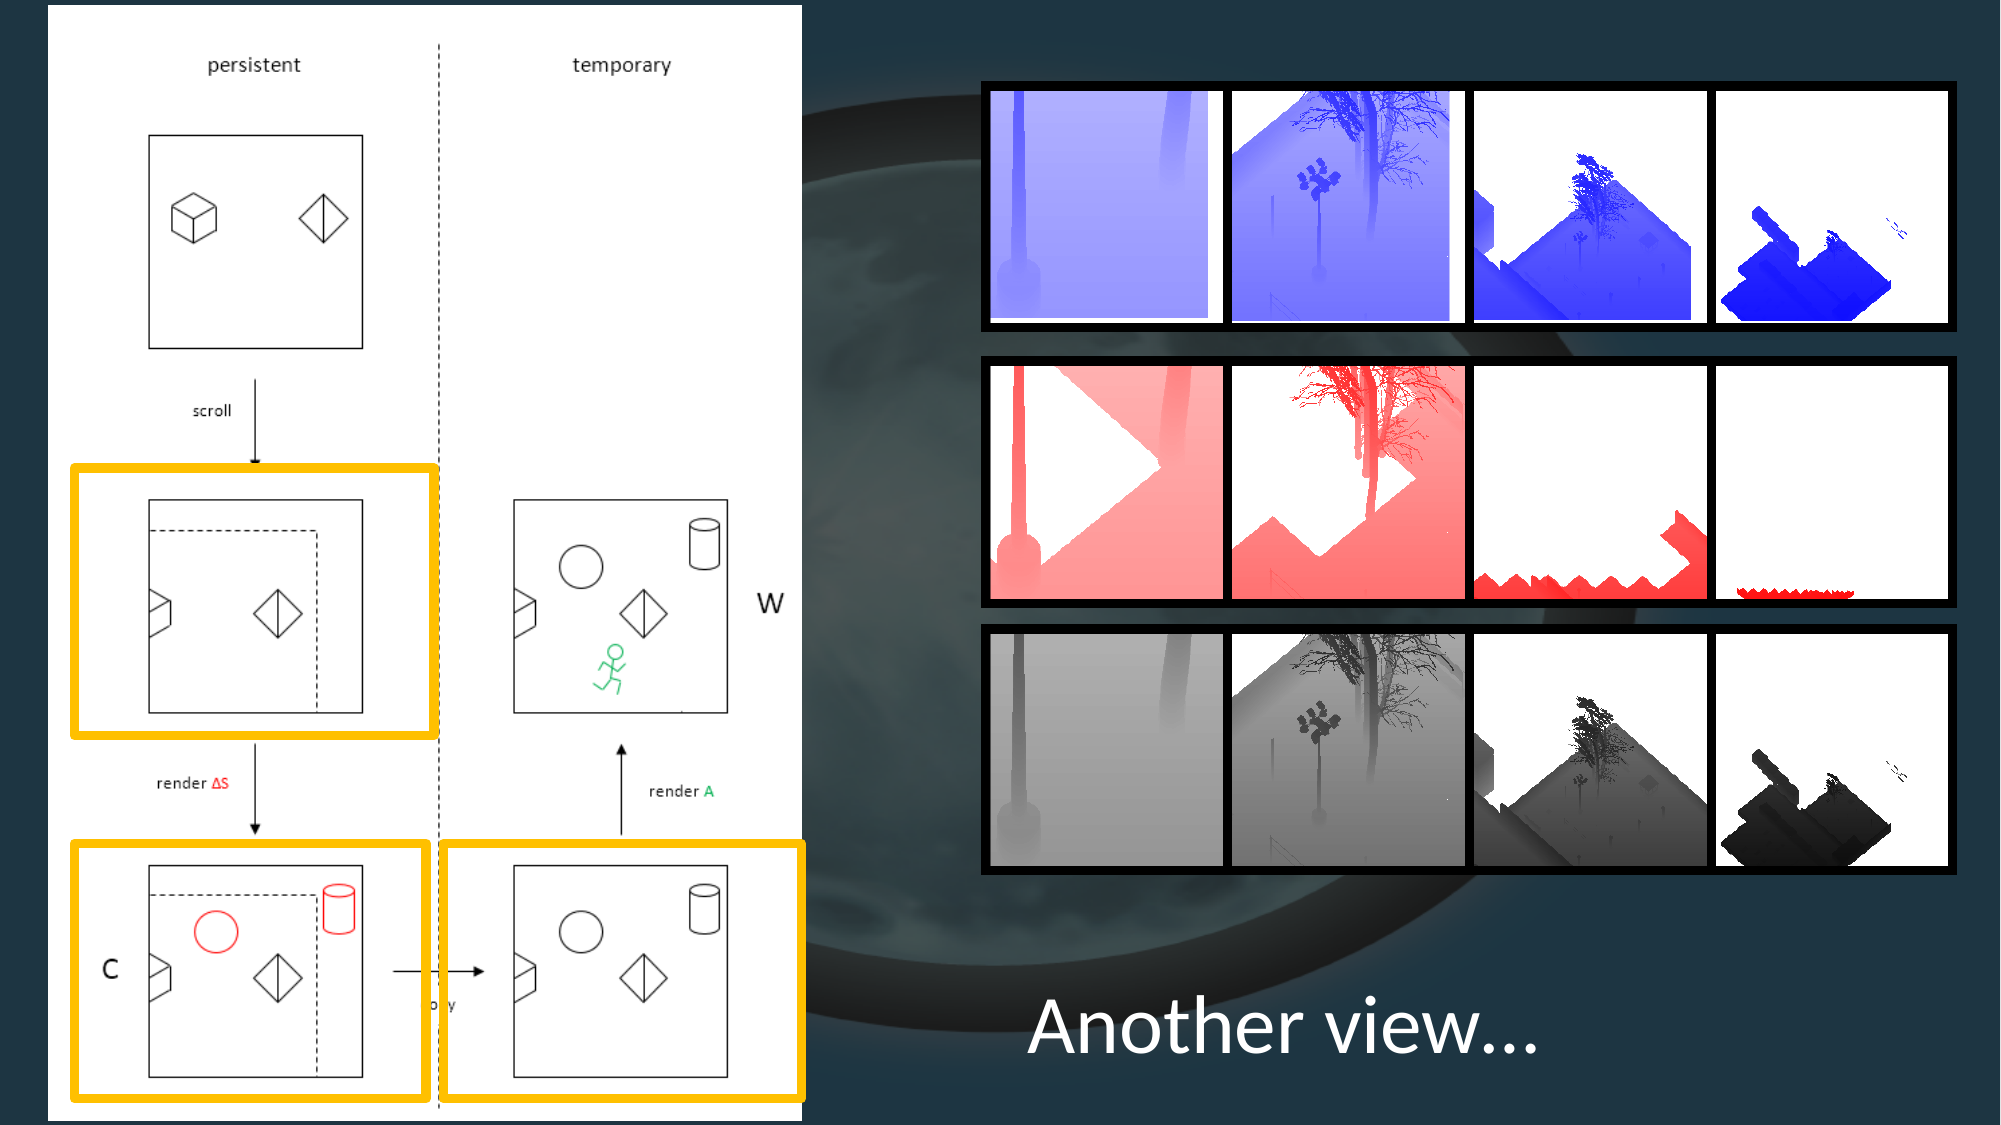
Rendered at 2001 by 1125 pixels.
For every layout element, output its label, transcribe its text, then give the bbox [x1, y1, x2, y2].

picture [0, 0, 2001, 1125]
text_box Another view… [1012, 962, 1925, 1078]
